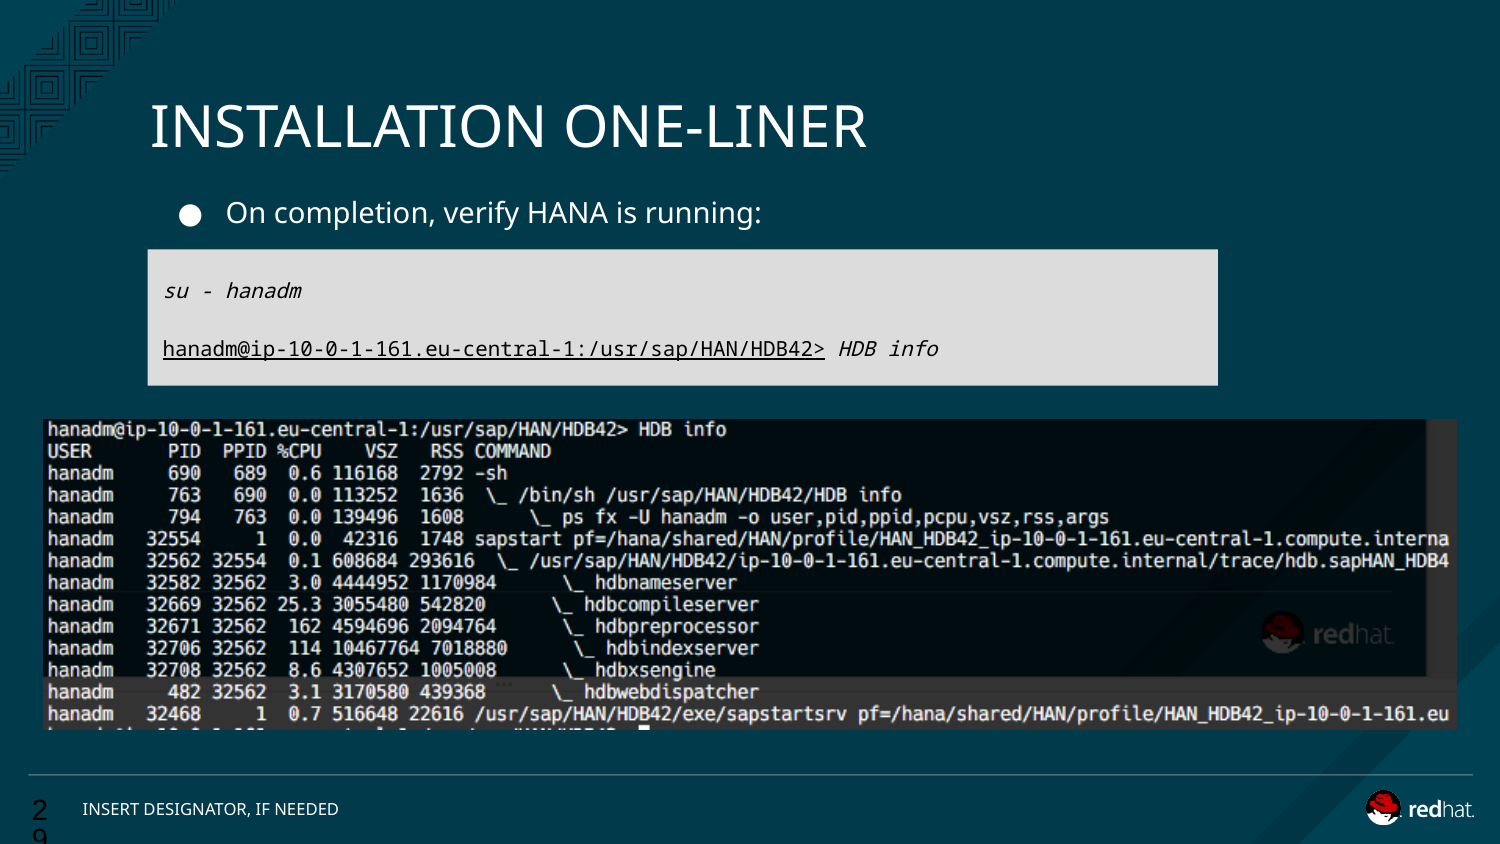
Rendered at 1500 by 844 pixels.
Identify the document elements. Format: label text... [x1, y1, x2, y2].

picture [44, 420, 1456, 729]
picture [1410, 805, 1416, 816]
picture [1367, 791, 1400, 824]
picture [1430, 800, 1440, 817]
slide_number ‹#› [16, 776, 77, 842]
text_box su - hanadm hanadm@ip-10-0-1-161.eu-central-1:/usr/sap/HAN/HDB42> HDB info [147, 249, 1218, 386]
title INSTALLATION ONE-LINER [135, 0, 1365, 174]
list On completion, verify HANA is running: [135, 174, 1365, 417]
picture [1418, 806, 1427, 817]
